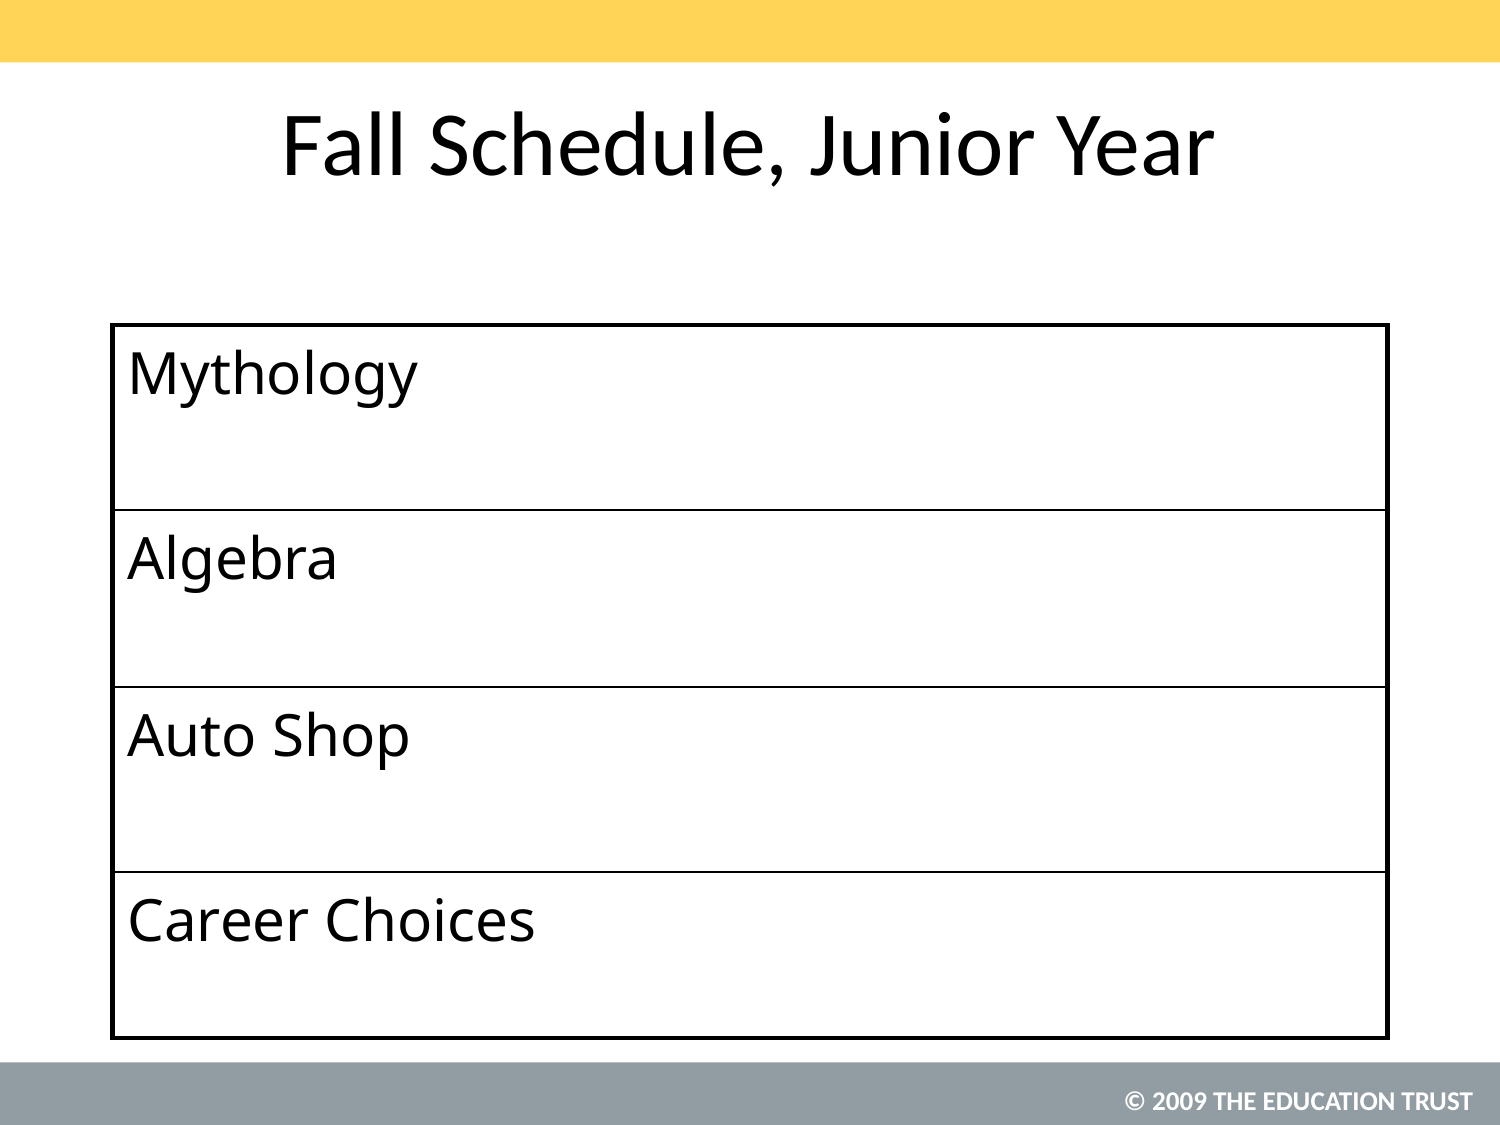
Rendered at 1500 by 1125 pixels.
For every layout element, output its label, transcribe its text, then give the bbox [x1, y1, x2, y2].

table_cell Career Choices [115, 873, 1385, 1036]
table_header Mythology [115, 327, 1385, 509]
title Fall Schedule, Junior Year [74, 44, 1426, 233]
table_cell Auto Shop [115, 688, 1385, 871]
table_cell Algebra [115, 511, 1385, 686]
